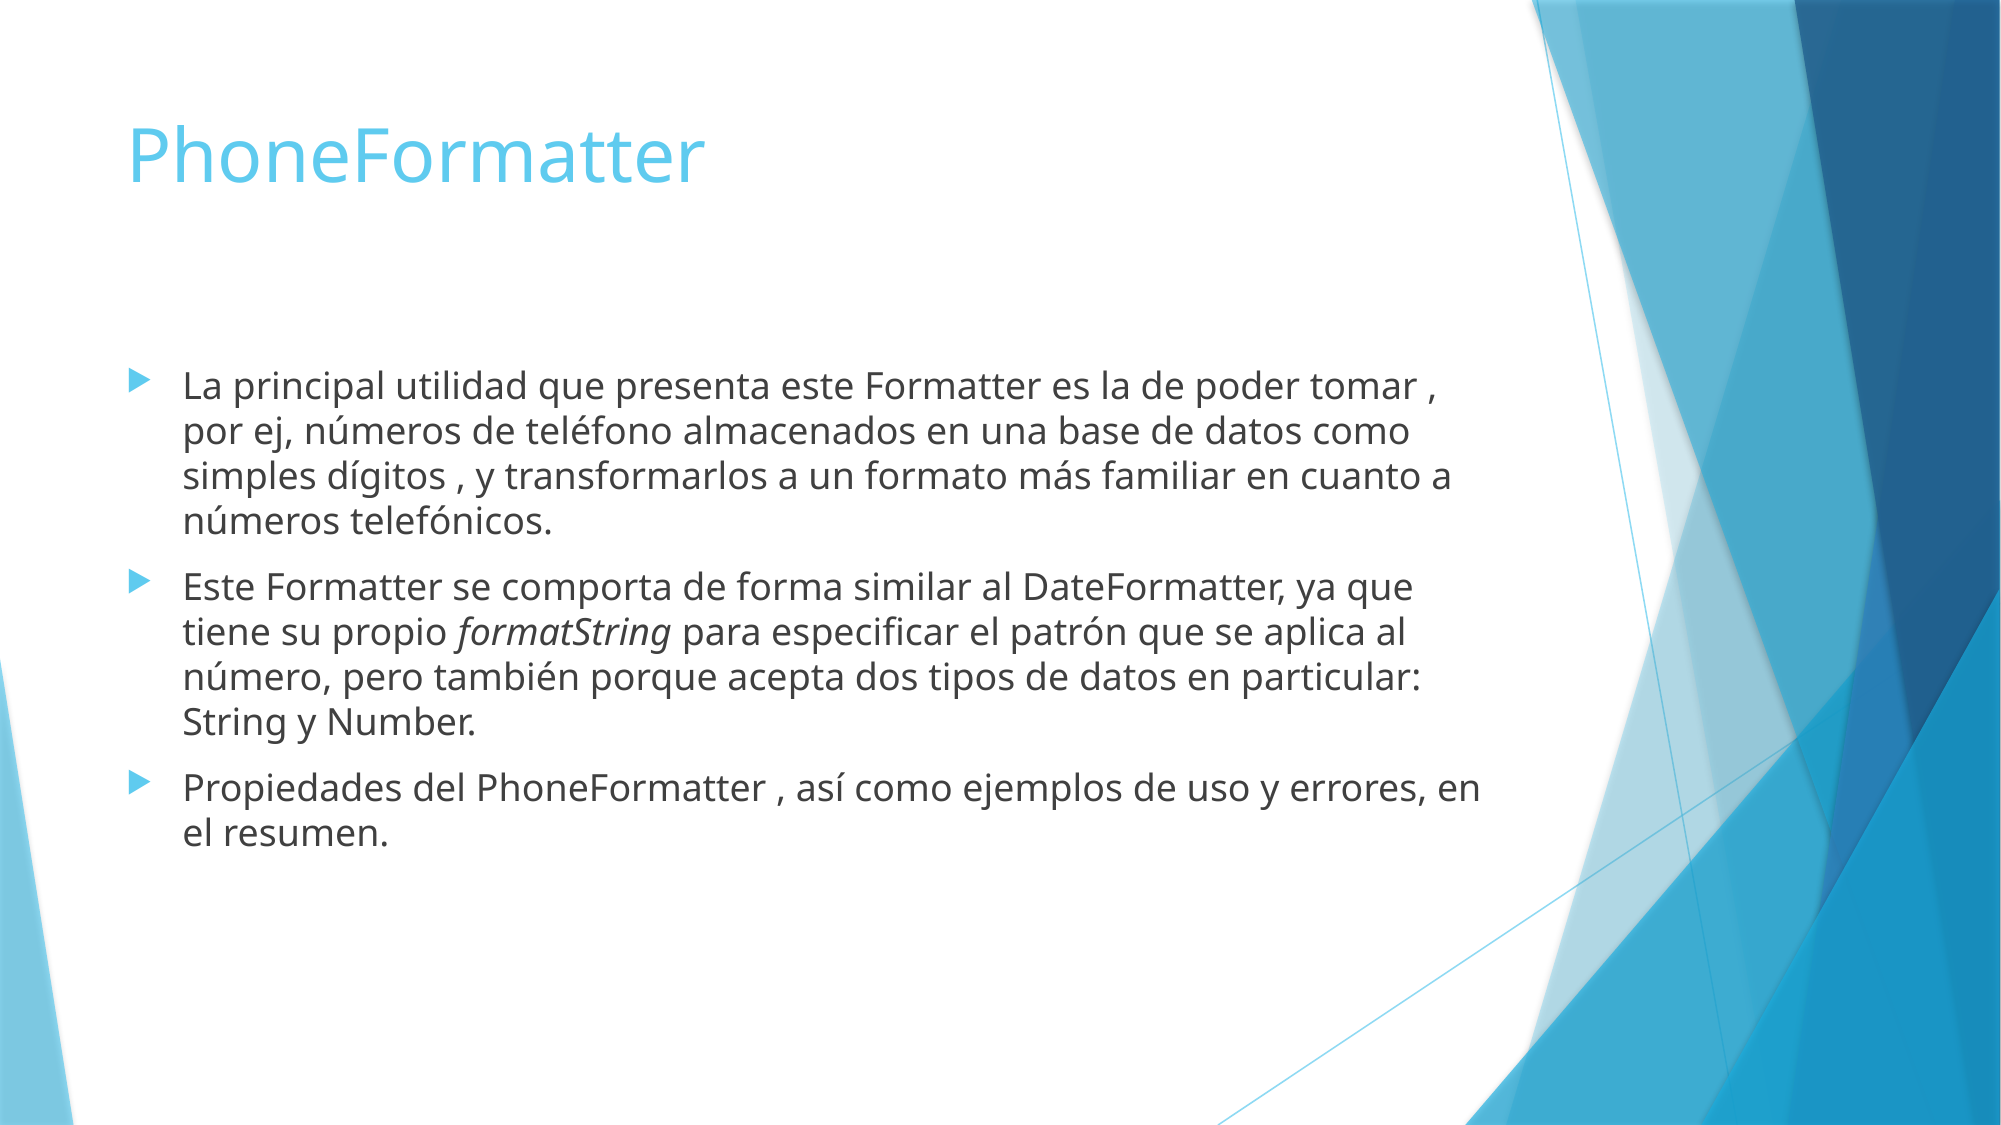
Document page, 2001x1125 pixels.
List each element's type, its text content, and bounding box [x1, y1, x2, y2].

title PhoneFormatter [111, 99, 1522, 317]
list La principal utilidad que presenta este Formatter es la de poder tomar , por ej, números de teléfono almacenados en una base de datos como simples dígitos , y transformarlos a un formato más familiar en cuanto a números telefónicos. Este Formatter se comporta de forma similar al DateFormatter, ya que tiene su propio formatString para especificar el patrón que se aplica al número, pero también porque acepta dos tipos de datos en particular: String y Number. Propiedades del PhoneFormatter , así como ejemplos de uso y errores, en el resumen. [111, 354, 1522, 992]
